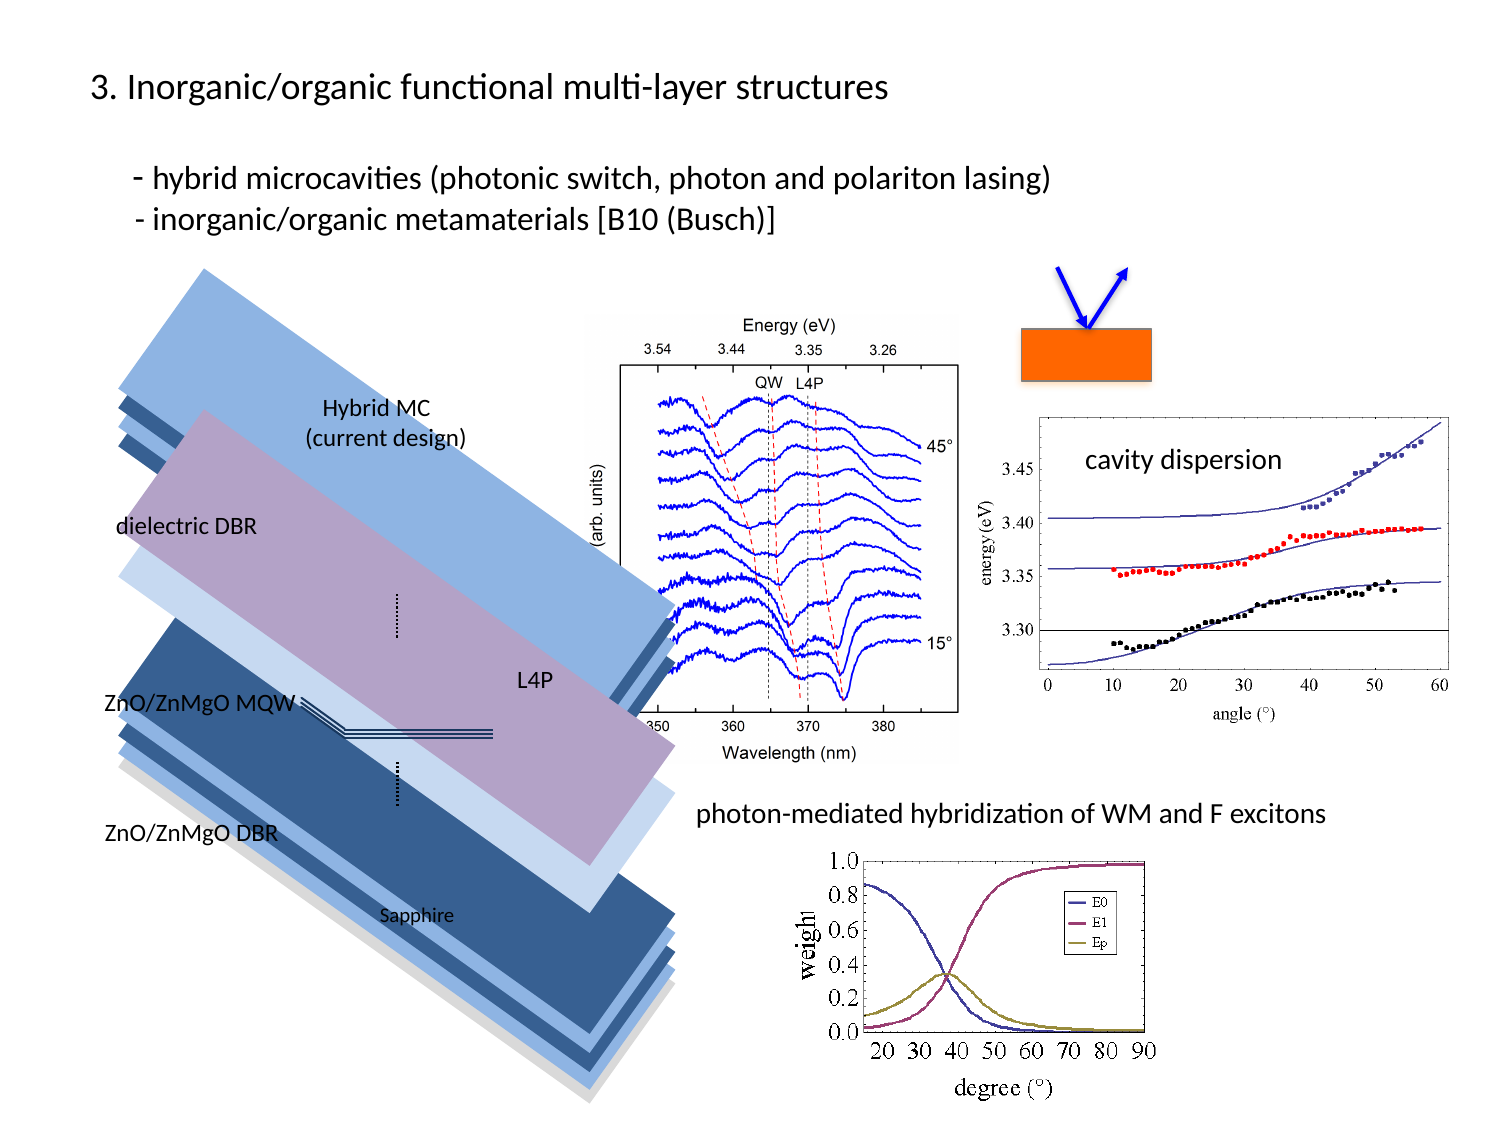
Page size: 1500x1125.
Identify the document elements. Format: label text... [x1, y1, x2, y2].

text_box 3. Inorganic/organic functional multi-layer structures - hybrid microcavities (photonic switch, photon and polariton lasing) - inorganic/organic metamaterials [B10 (Busch)] [75, 54, 1068, 245]
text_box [1021, 266, 1152, 382]
picture [974, 385, 1450, 725]
picture [785, 845, 1211, 1112]
text_box photon-mediated hybridization of WM and F excitons [681, 786, 1349, 837]
picture [584, 314, 959, 764]
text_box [88, 206, 569, 1125]
